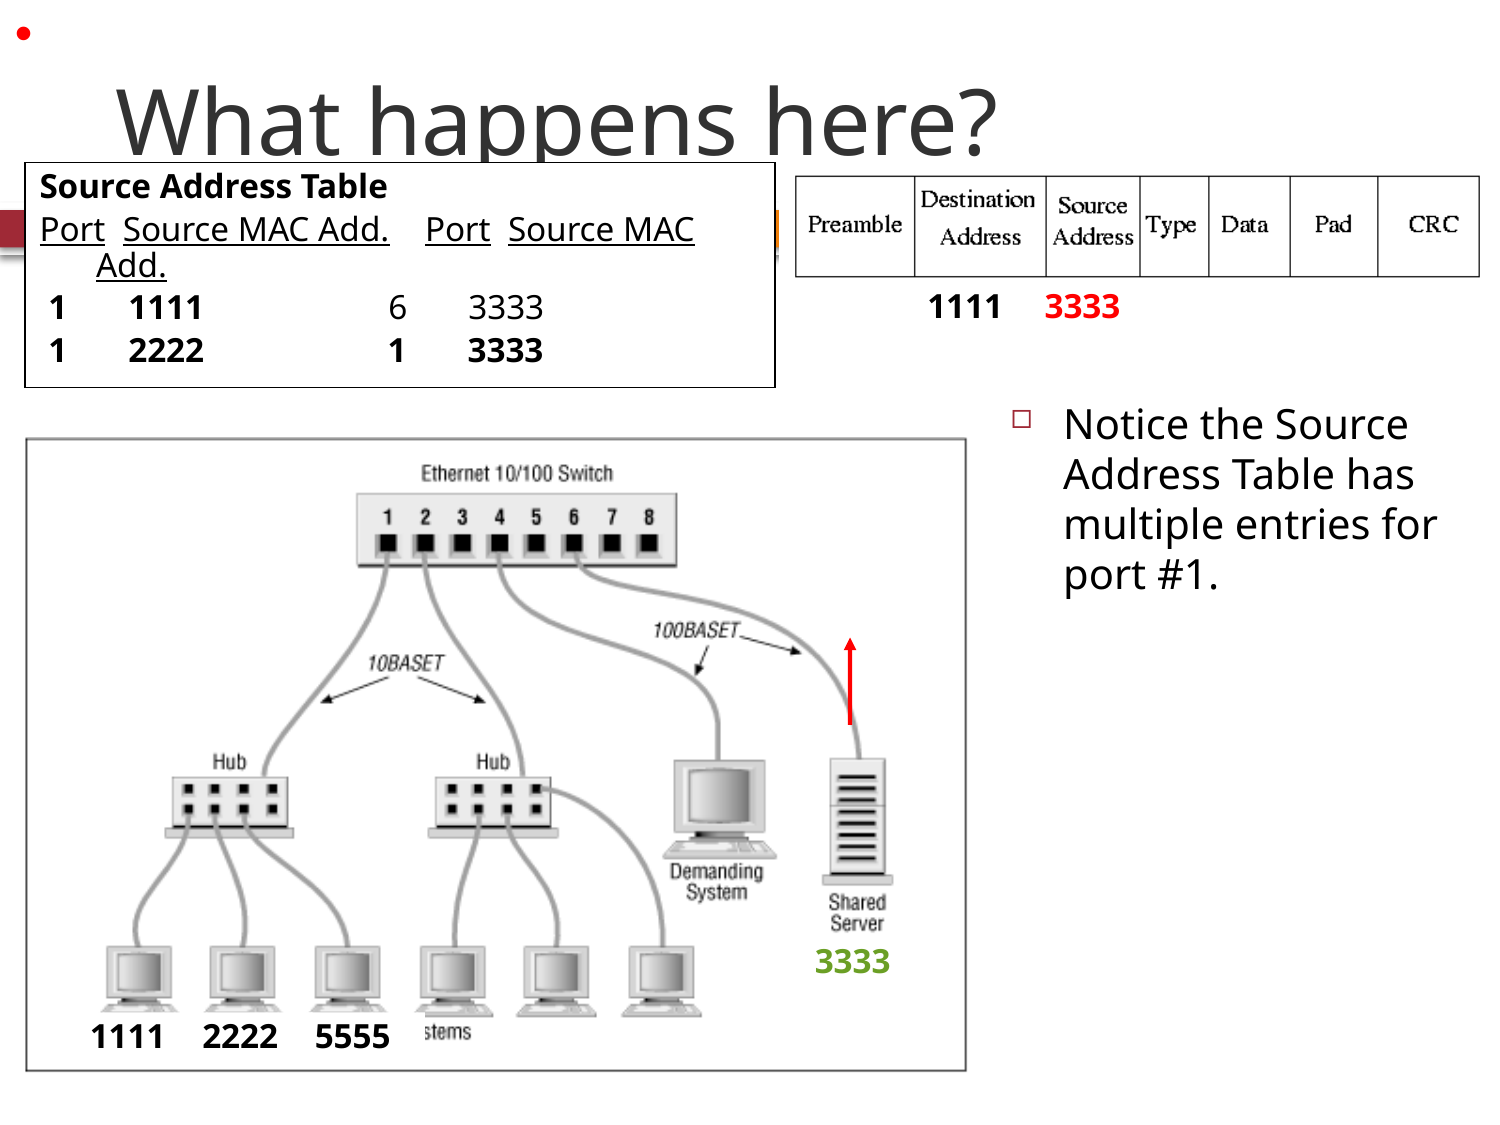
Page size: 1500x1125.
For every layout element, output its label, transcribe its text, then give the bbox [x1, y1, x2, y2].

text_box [779, 162, 1500, 286]
text_box Source Address Table Port Source MAC Add. Port Source MAC Add. 1 1111 6 3333 1 2222 1 3333 [24, 162, 775, 388]
title What happens here? [100, 37, 1438, 165]
text_box • [0, 0, 63, 69]
text_box 1111 [912, 295, 1038, 333]
picture [24, 437, 969, 1074]
list Notice the Source Address Table has multiple entries for port #1. [995, 390, 1463, 1075]
text_box 3333 [1038, 295, 1155, 333]
